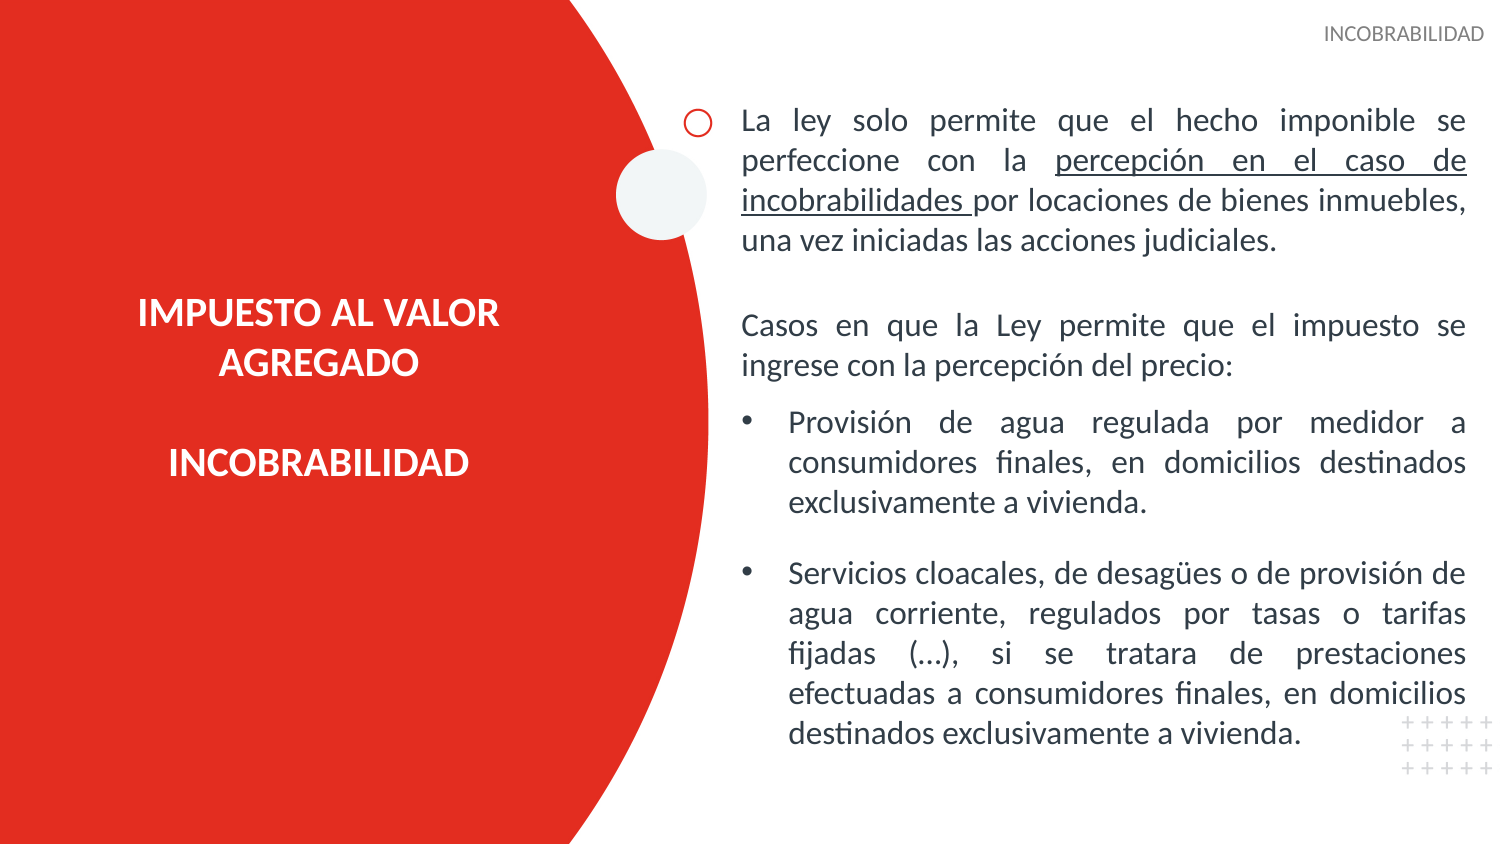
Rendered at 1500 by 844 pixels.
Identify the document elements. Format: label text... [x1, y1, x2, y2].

subtitle La ley solo permite que el hecho imponible se perfeccione con la percepción en el caso de incobrabilidades por locaciones de bienes inmuebles, una vez iniciadas las acciones judiciales. Casos en que la Ley permite que el impuesto se ingrese con la percepción del precio: Provisión de agua regulada por medidor a consumidores finales, en domicilios destinados exclusivamente a vivienda. Servicios cloacales, de desagües o de provisión de agua corriente, regulados por tasas o tarifas fijadas (…), si se tratara de prestaciones efectuadas a consumidores finales, en domicilios destinados exclusivamente a vivienda. [726, 91, 1483, 787]
picture [0, 0, 1500, 844]
text_box INCOBRABILIDAD [820, 11, 1500, 59]
text_box IMPUESTO AL VALOR AGREGADO INCOBRABILIDAD [64, 226, 573, 416]
